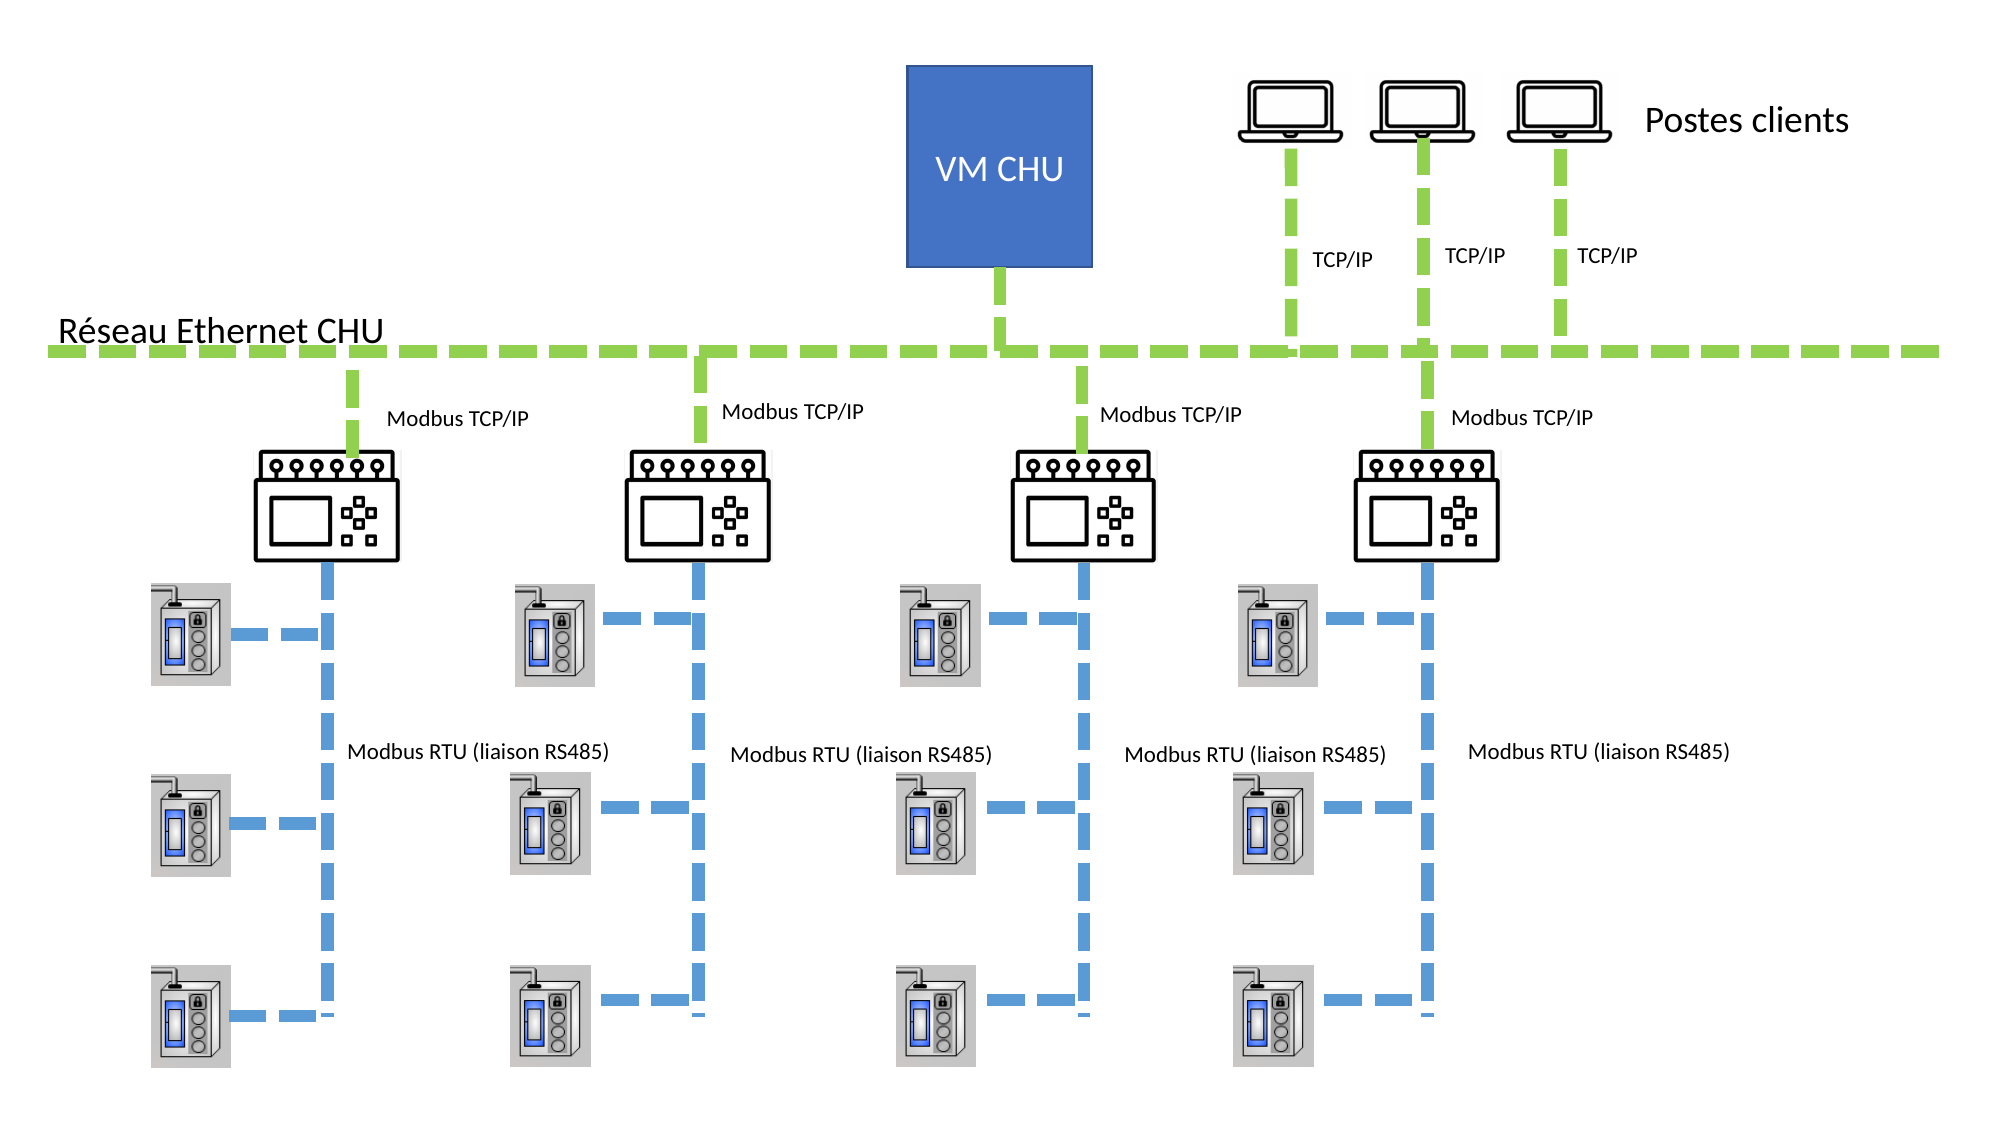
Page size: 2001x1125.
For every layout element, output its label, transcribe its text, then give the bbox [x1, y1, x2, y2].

picture [510, 772, 591, 875]
picture [510, 965, 591, 1068]
text_box TCP/IP [1562, 232, 1653, 276]
text_box Modbus TCP/IP [371, 396, 545, 439]
picture [1353, 448, 1502, 563]
picture [151, 583, 231, 686]
text_box Modbus TCP/IP [1085, 391, 1258, 434]
picture [900, 584, 981, 687]
text_box TCP/IP [1297, 237, 1389, 280]
text_box Modbus RTU (liaison RS485) [1109, 731, 1403, 774]
picture [1233, 772, 1314, 875]
picture [624, 448, 773, 563]
picture [1501, 71, 1620, 149]
picture [253, 448, 402, 563]
text_box VM CHU [906, 65, 1093, 268]
text_box TCP/IP [1430, 232, 1521, 276]
picture [896, 772, 976, 875]
text_box Postes clients [1630, 87, 1865, 148]
text_box Modbus RTU (liaison RS485) [1453, 729, 1746, 772]
picture [515, 584, 595, 687]
picture [1231, 71, 1351, 149]
picture [151, 965, 231, 1068]
text_box Modbus RTU (liaison RS485) [332, 729, 625, 772]
picture [1238, 584, 1318, 687]
picture [1364, 71, 1483, 149]
picture [151, 774, 231, 877]
text_box Modbus RTU (liaison RS485) [715, 731, 1009, 774]
text_box Modbus TCP/IP [1436, 394, 1609, 437]
text_box Réseau Ethernet CHU [43, 299, 400, 359]
picture [1009, 448, 1158, 563]
text_box Modbus TCP/IP [706, 389, 880, 432]
picture [896, 965, 976, 1068]
picture [1233, 965, 1314, 1068]
